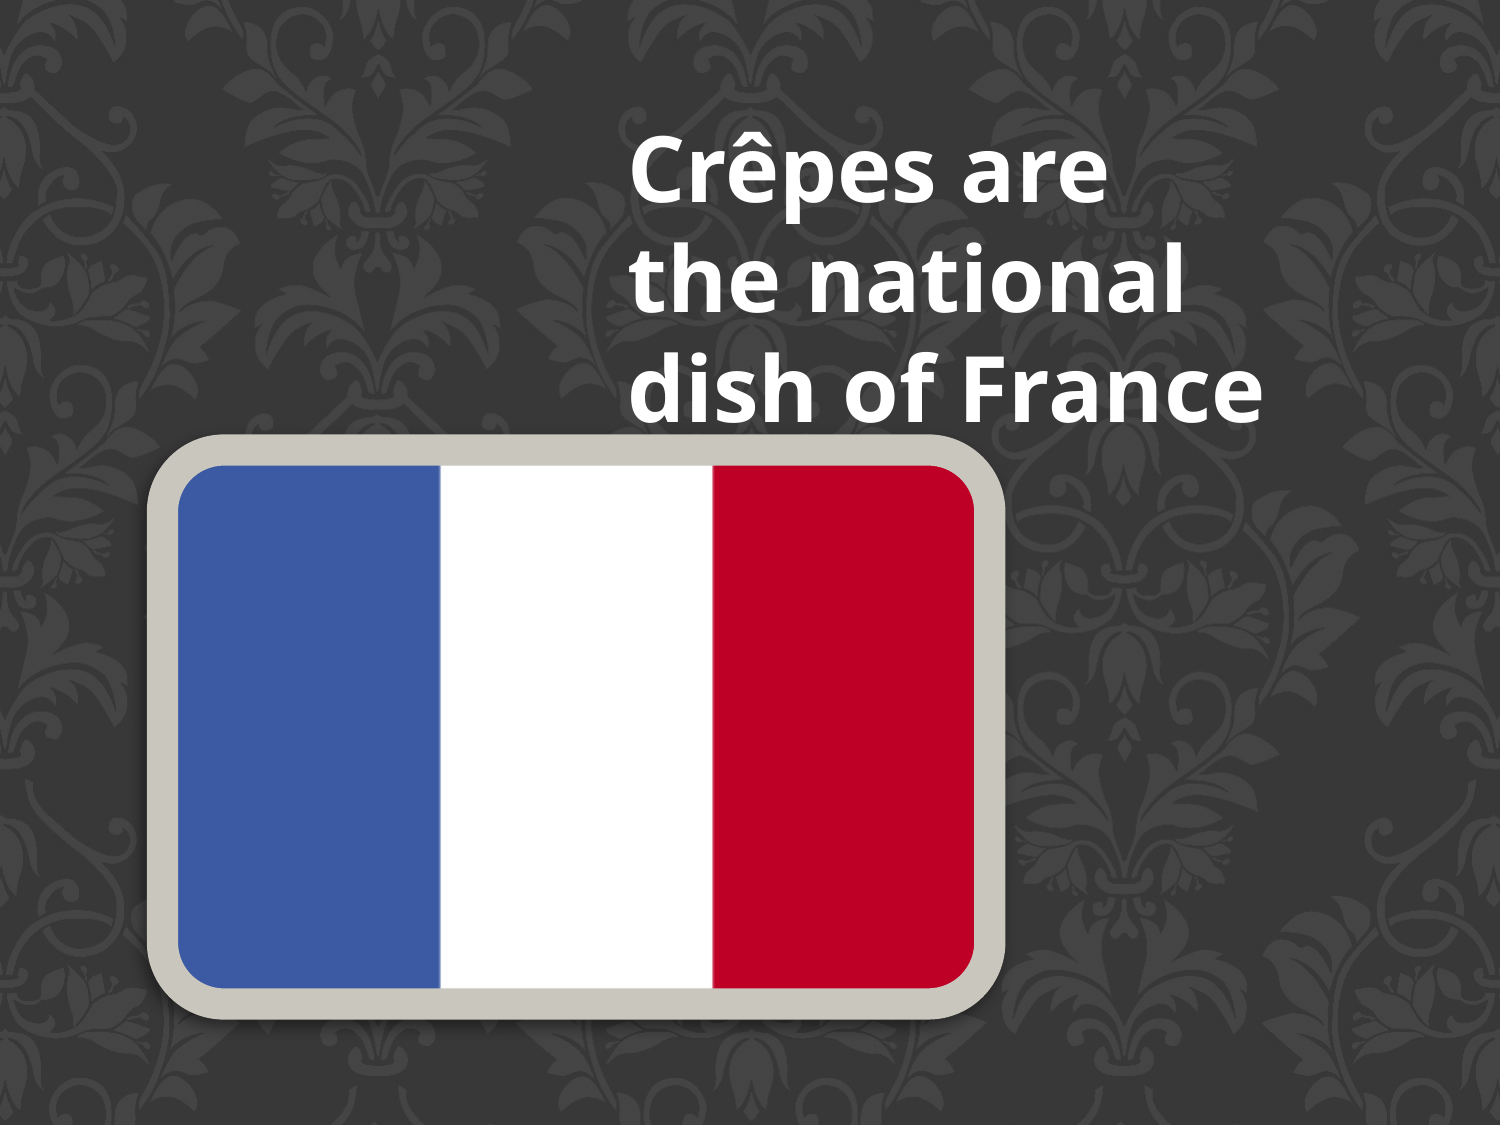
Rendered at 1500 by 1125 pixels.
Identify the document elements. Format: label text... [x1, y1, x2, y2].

picture [162, 449, 991, 1005]
text_box Crêpes are the national dish of France [612, 103, 1292, 448]
